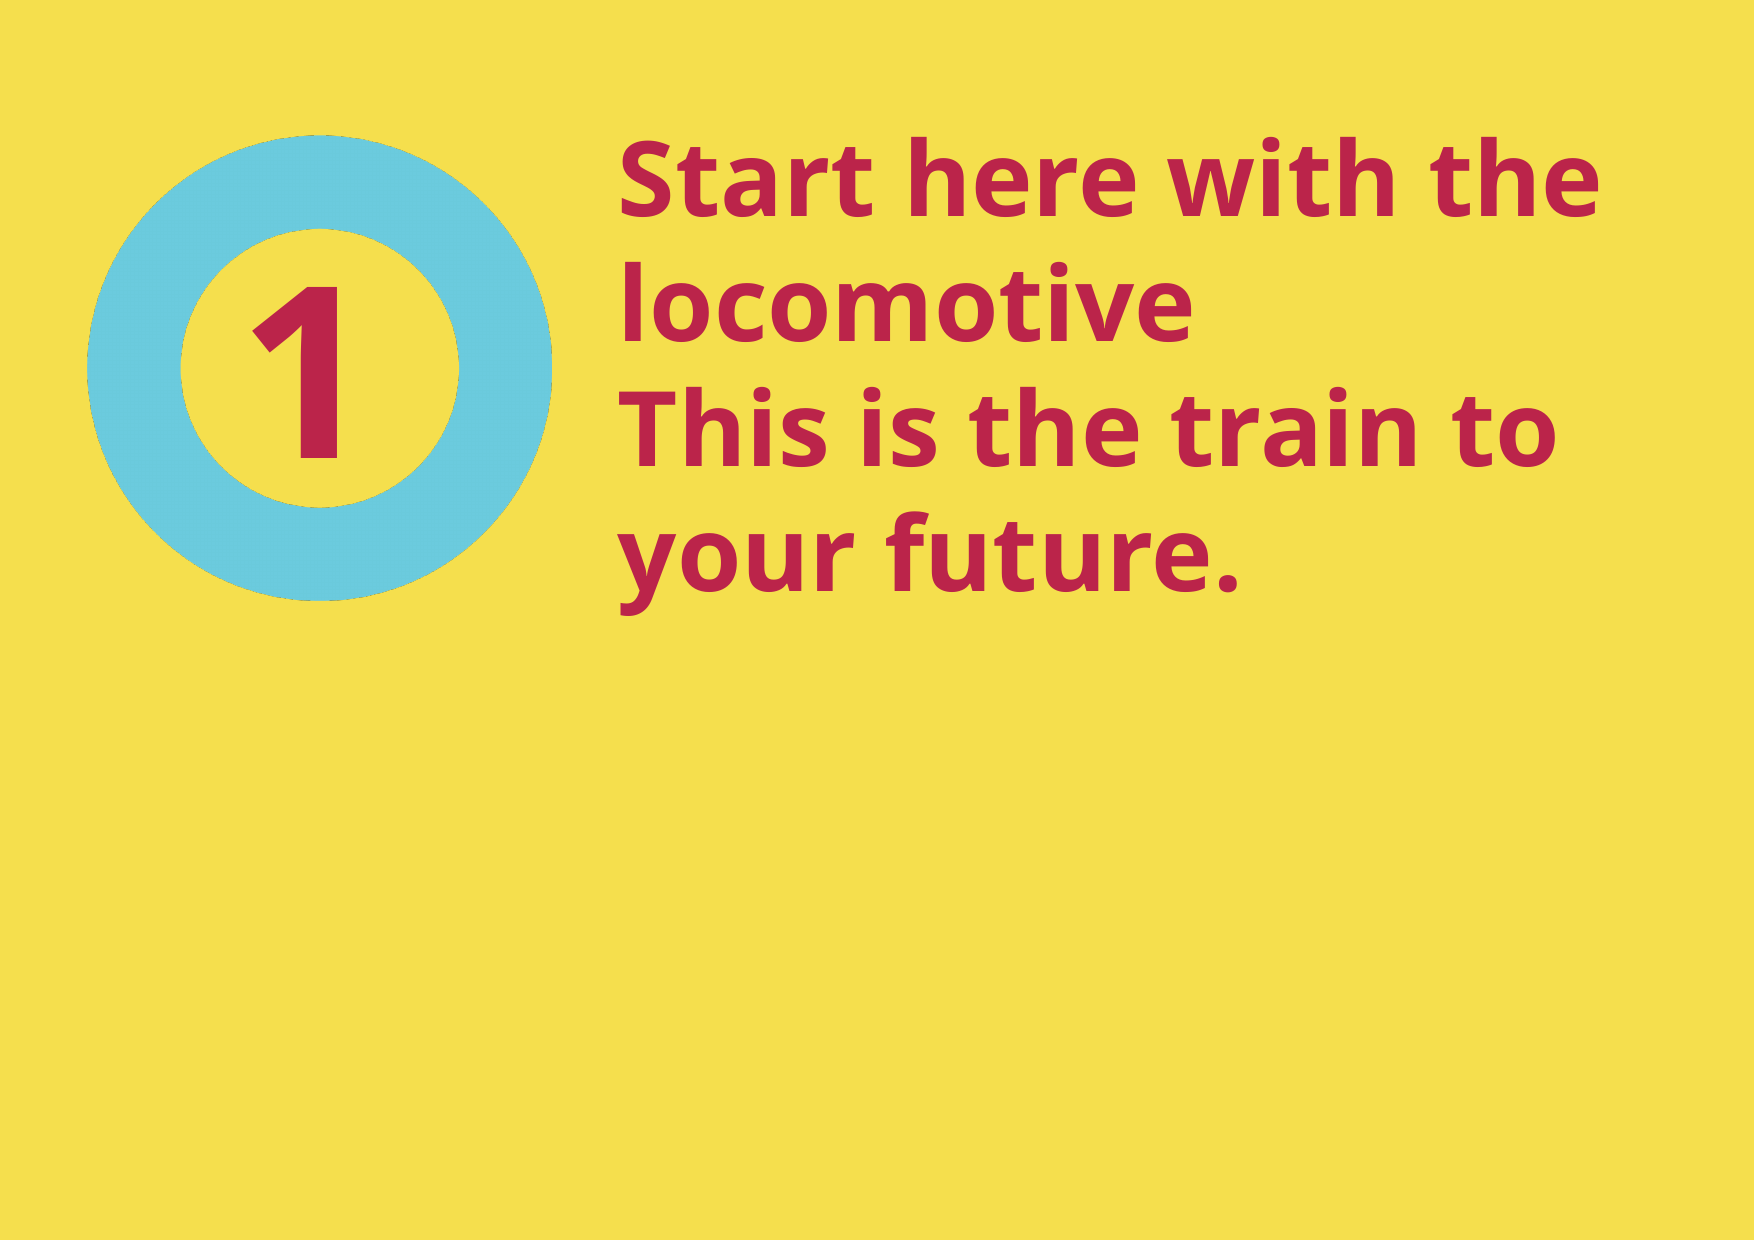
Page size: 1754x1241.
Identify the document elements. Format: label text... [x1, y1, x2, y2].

text_box Start here with the locomotive This is the train to your future. [603, 104, 1715, 620]
picture [87, 135, 552, 601]
